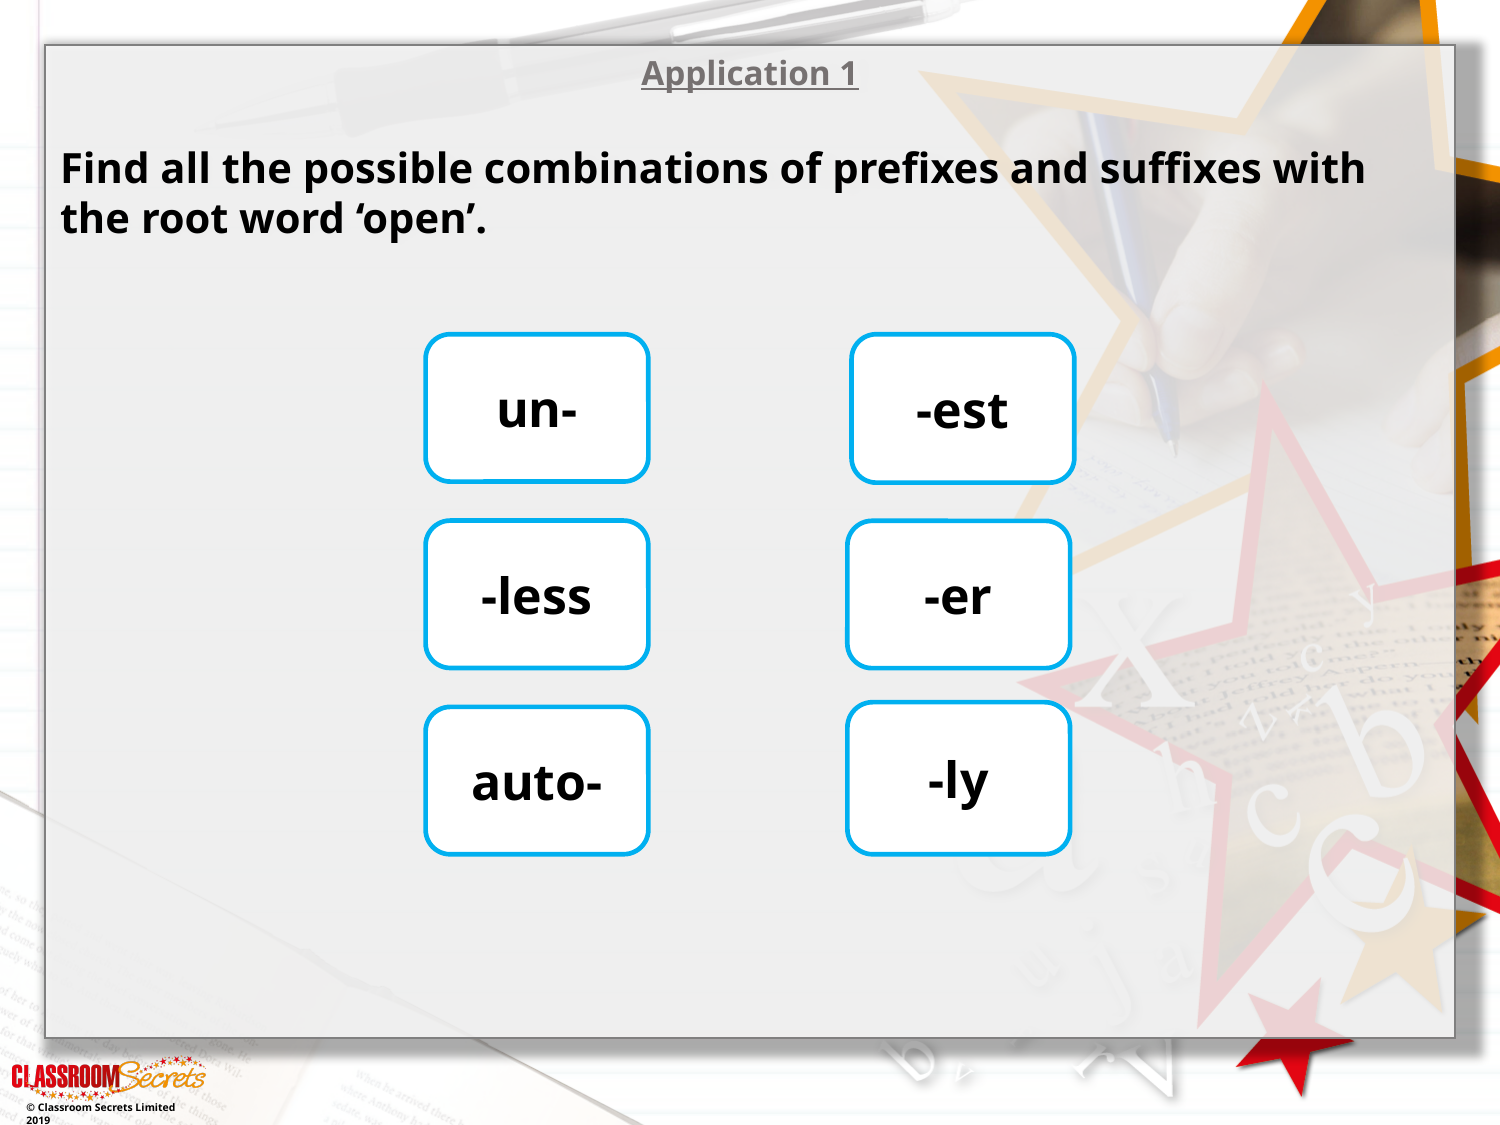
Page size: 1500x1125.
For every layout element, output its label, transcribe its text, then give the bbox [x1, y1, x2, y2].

text_box Application 1 Find all the possible combinations of prefixes and suffixes with the root word ‘open’. [44, 44, 1456, 1039]
picture [0, 0, 1500, 1125]
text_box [11, 1055, 217, 1122]
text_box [425, 334, 1075, 855]
